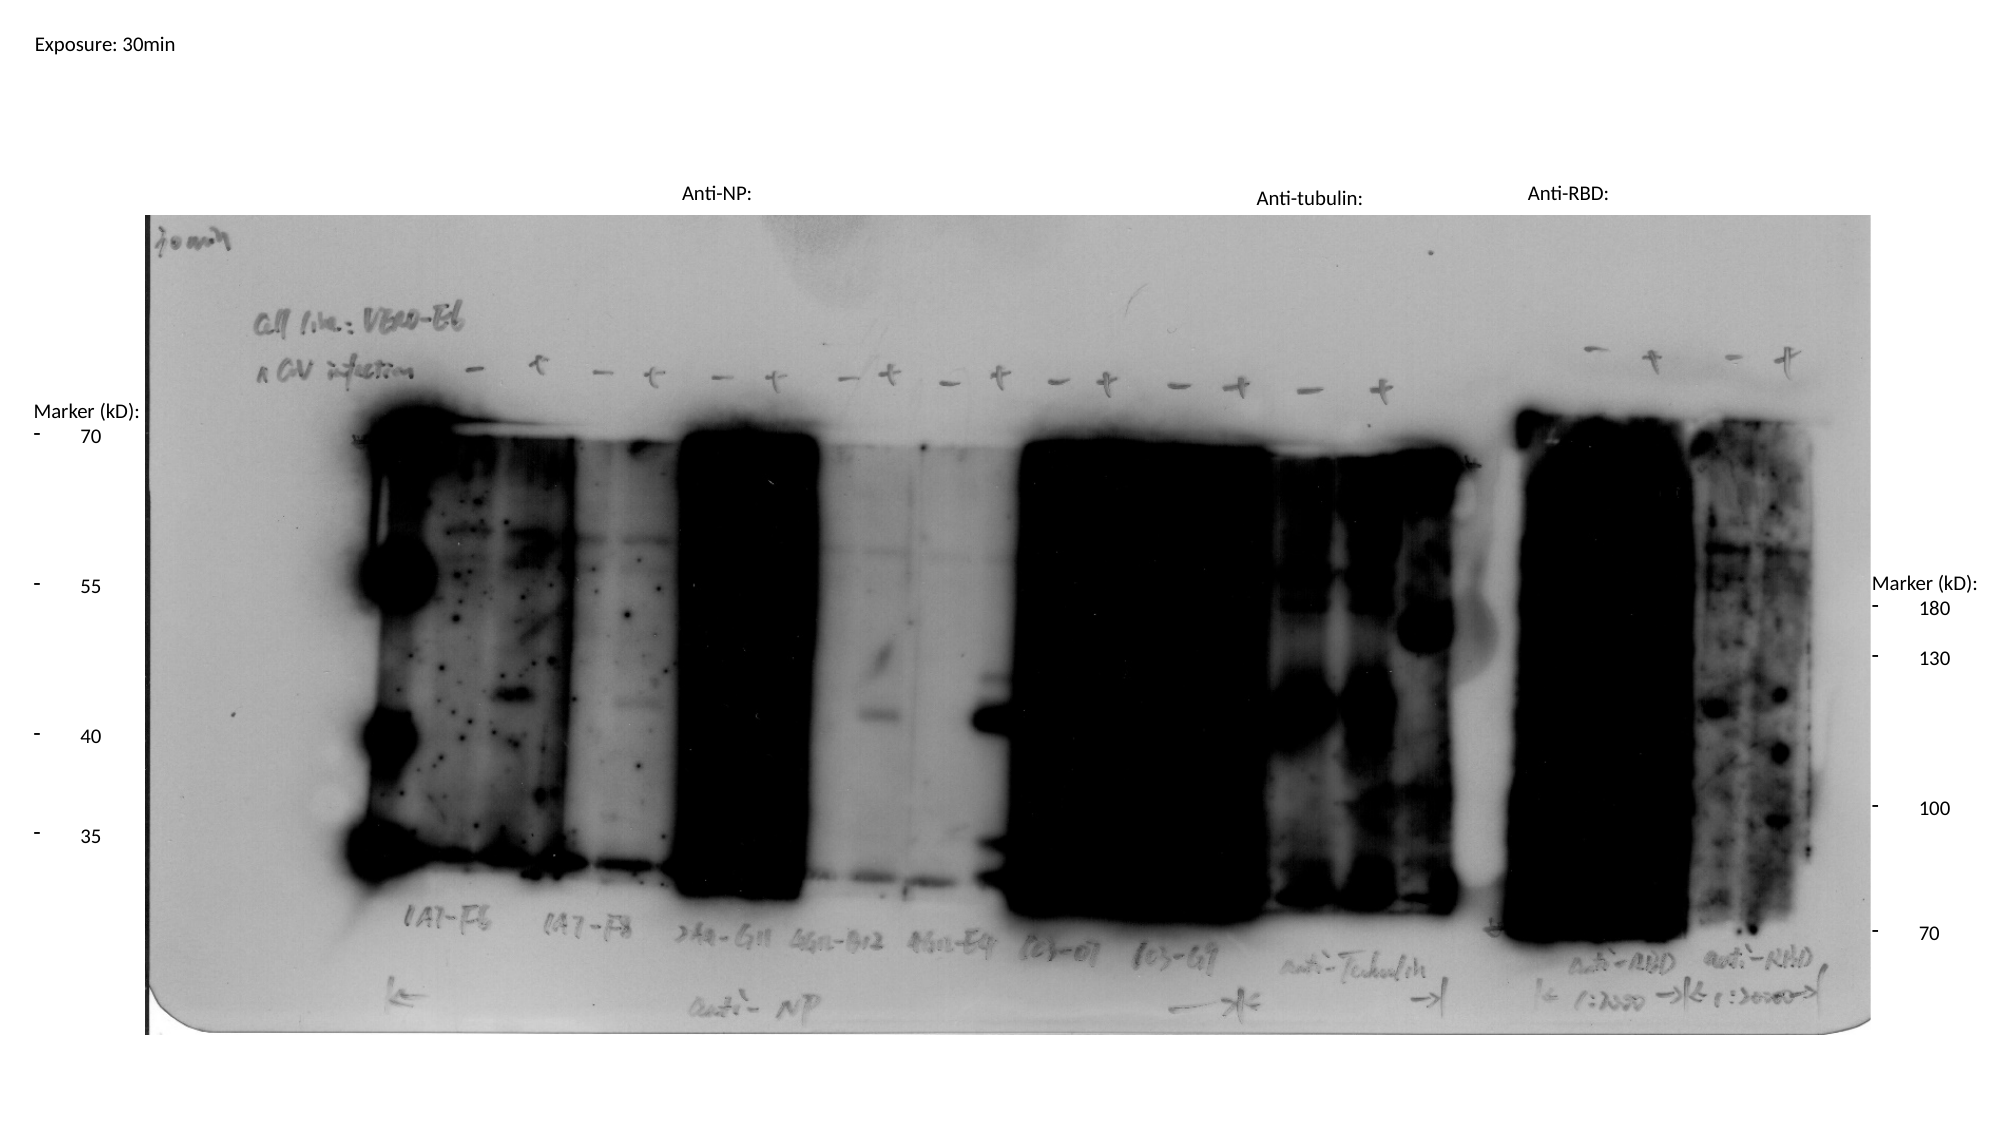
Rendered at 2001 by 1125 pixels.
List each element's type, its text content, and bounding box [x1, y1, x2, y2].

picture [145, 215, 1871, 1035]
text_box Exposure: 30min [19, 23, 191, 64]
text_box Anti-RBD: [1512, 172, 1675, 213]
text_box Marker (kD): 70 55 40 35 [18, 390, 145, 855]
text_box Marker (kD): 180 130 100 70 [1871, 562, 2000, 952]
text_box Anti-tubulin: [1241, 177, 1404, 215]
subtitle Anti-NP: [667, 0, 875, 215]
